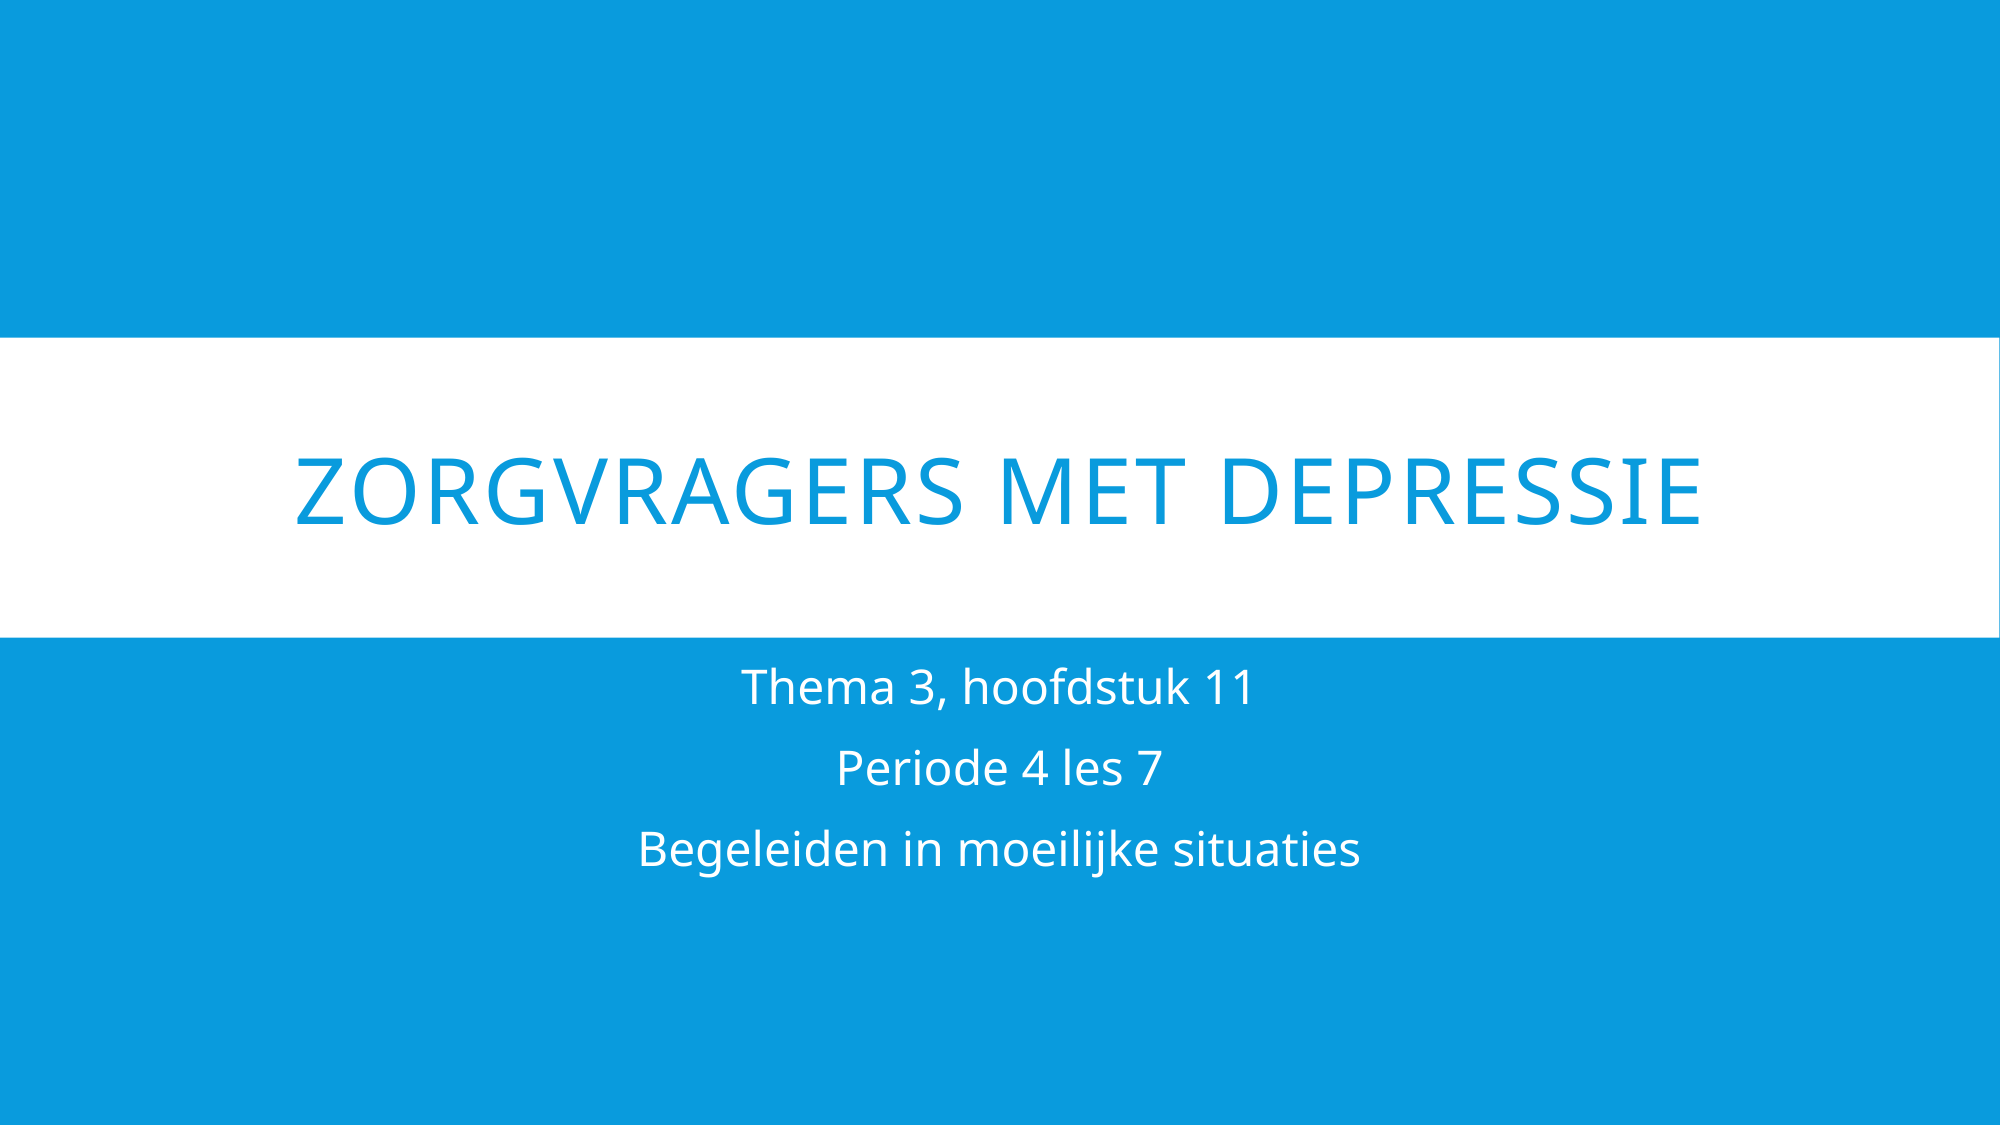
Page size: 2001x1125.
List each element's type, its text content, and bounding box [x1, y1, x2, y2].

title Zorgvragers met depressie [60, 355, 1942, 641]
subtitle Thema 3, hoofdstuk 11 Periode 4 les 7 Begeleiden in moeilijke situaties [249, 655, 1750, 1009]
